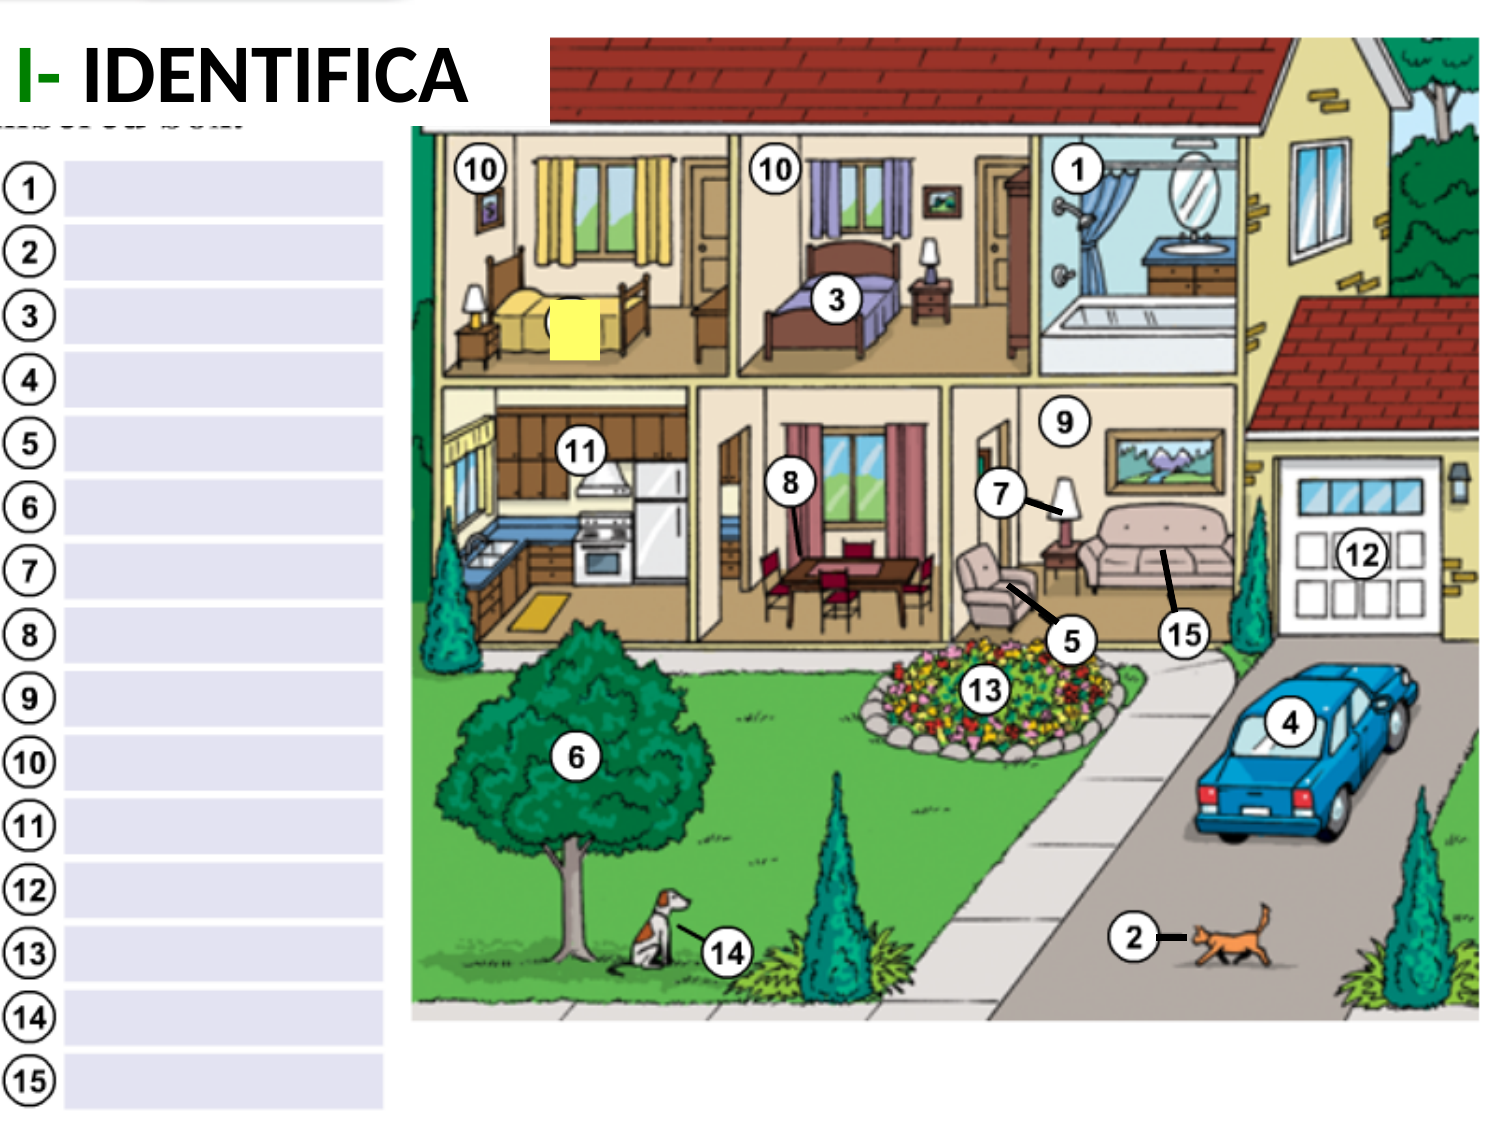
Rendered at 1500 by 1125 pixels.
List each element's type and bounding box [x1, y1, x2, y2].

picture [0, 0, 1500, 1125]
text_box [1162, 549, 1176, 613]
text_box [1024, 500, 1063, 514]
text_box [1007, 584, 1059, 623]
